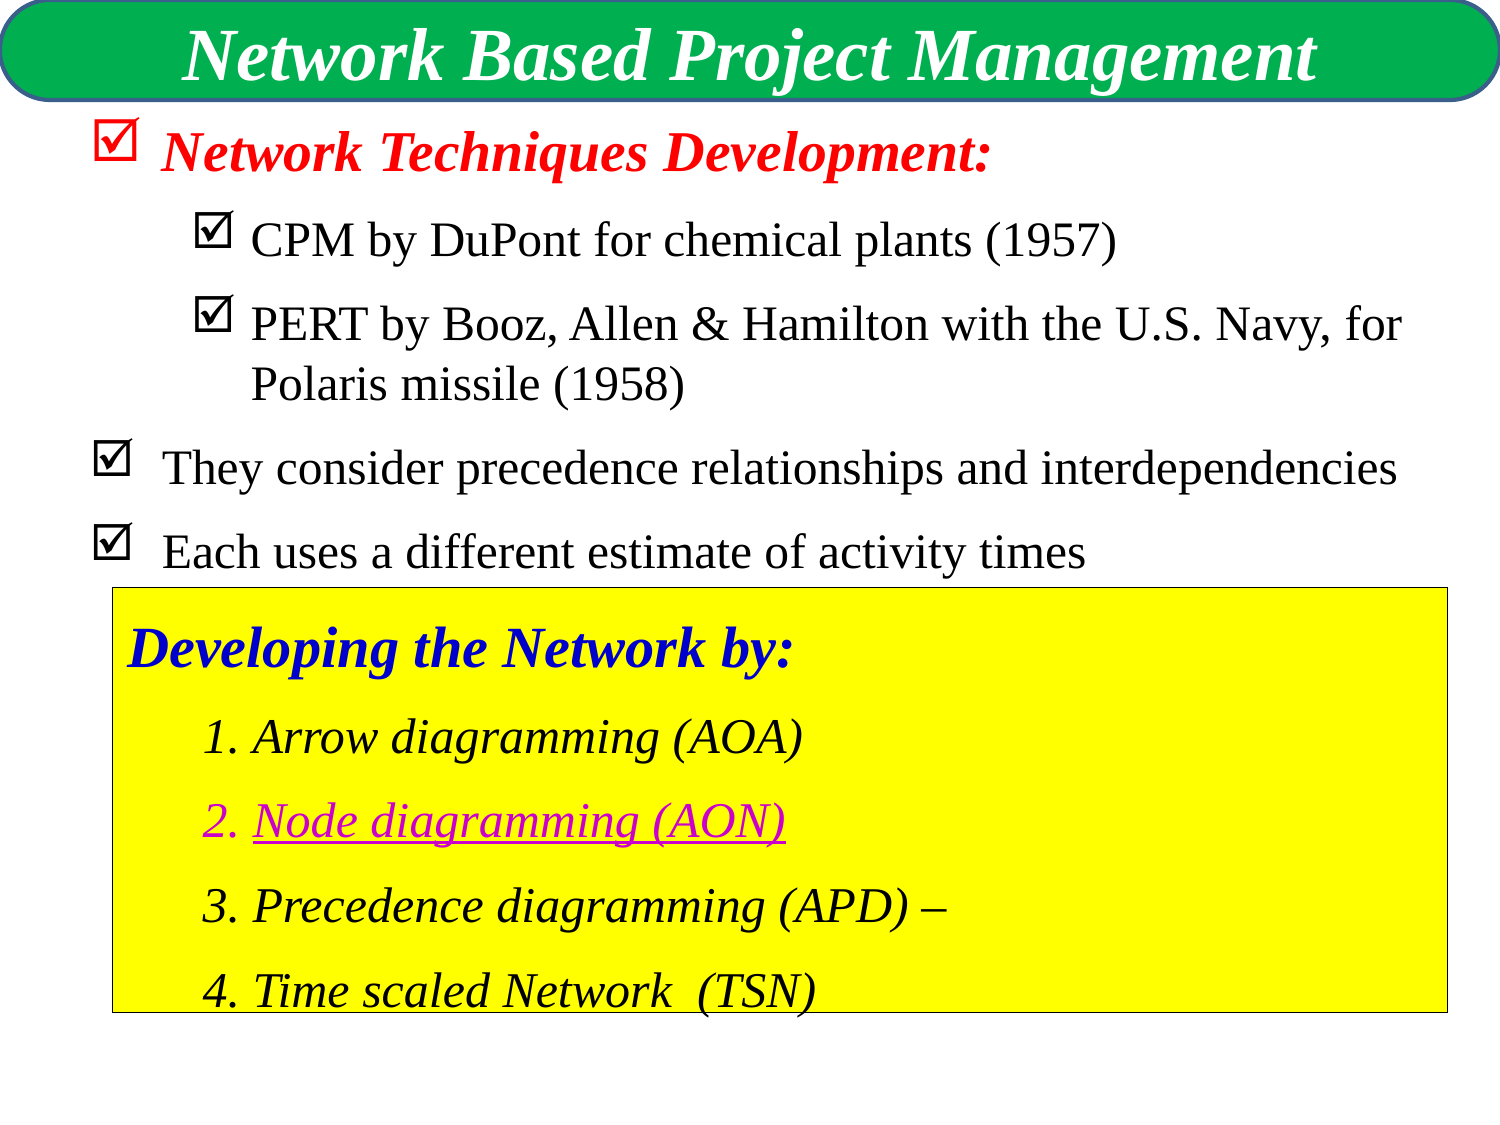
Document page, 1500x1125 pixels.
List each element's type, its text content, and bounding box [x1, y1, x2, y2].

text_box Network Techniques Development: CPM by DuPont for chemical plants (1957) PERT by Booz, Allen & Hamilton with the U.S. Navy, for Polaris missile (1958) They consider precedence relationships and interdependencies Each uses a different estimate of activity times [74, 106, 1425, 600]
text_box Developing the Network by: Arrow diagramming (AOA) Node diagramming (AON) Precedence diagramming (APD) – Time scaled Network (TSN) [112, 587, 1448, 1013]
text_box Network Based Project Management [0, 0, 1500, 100]
